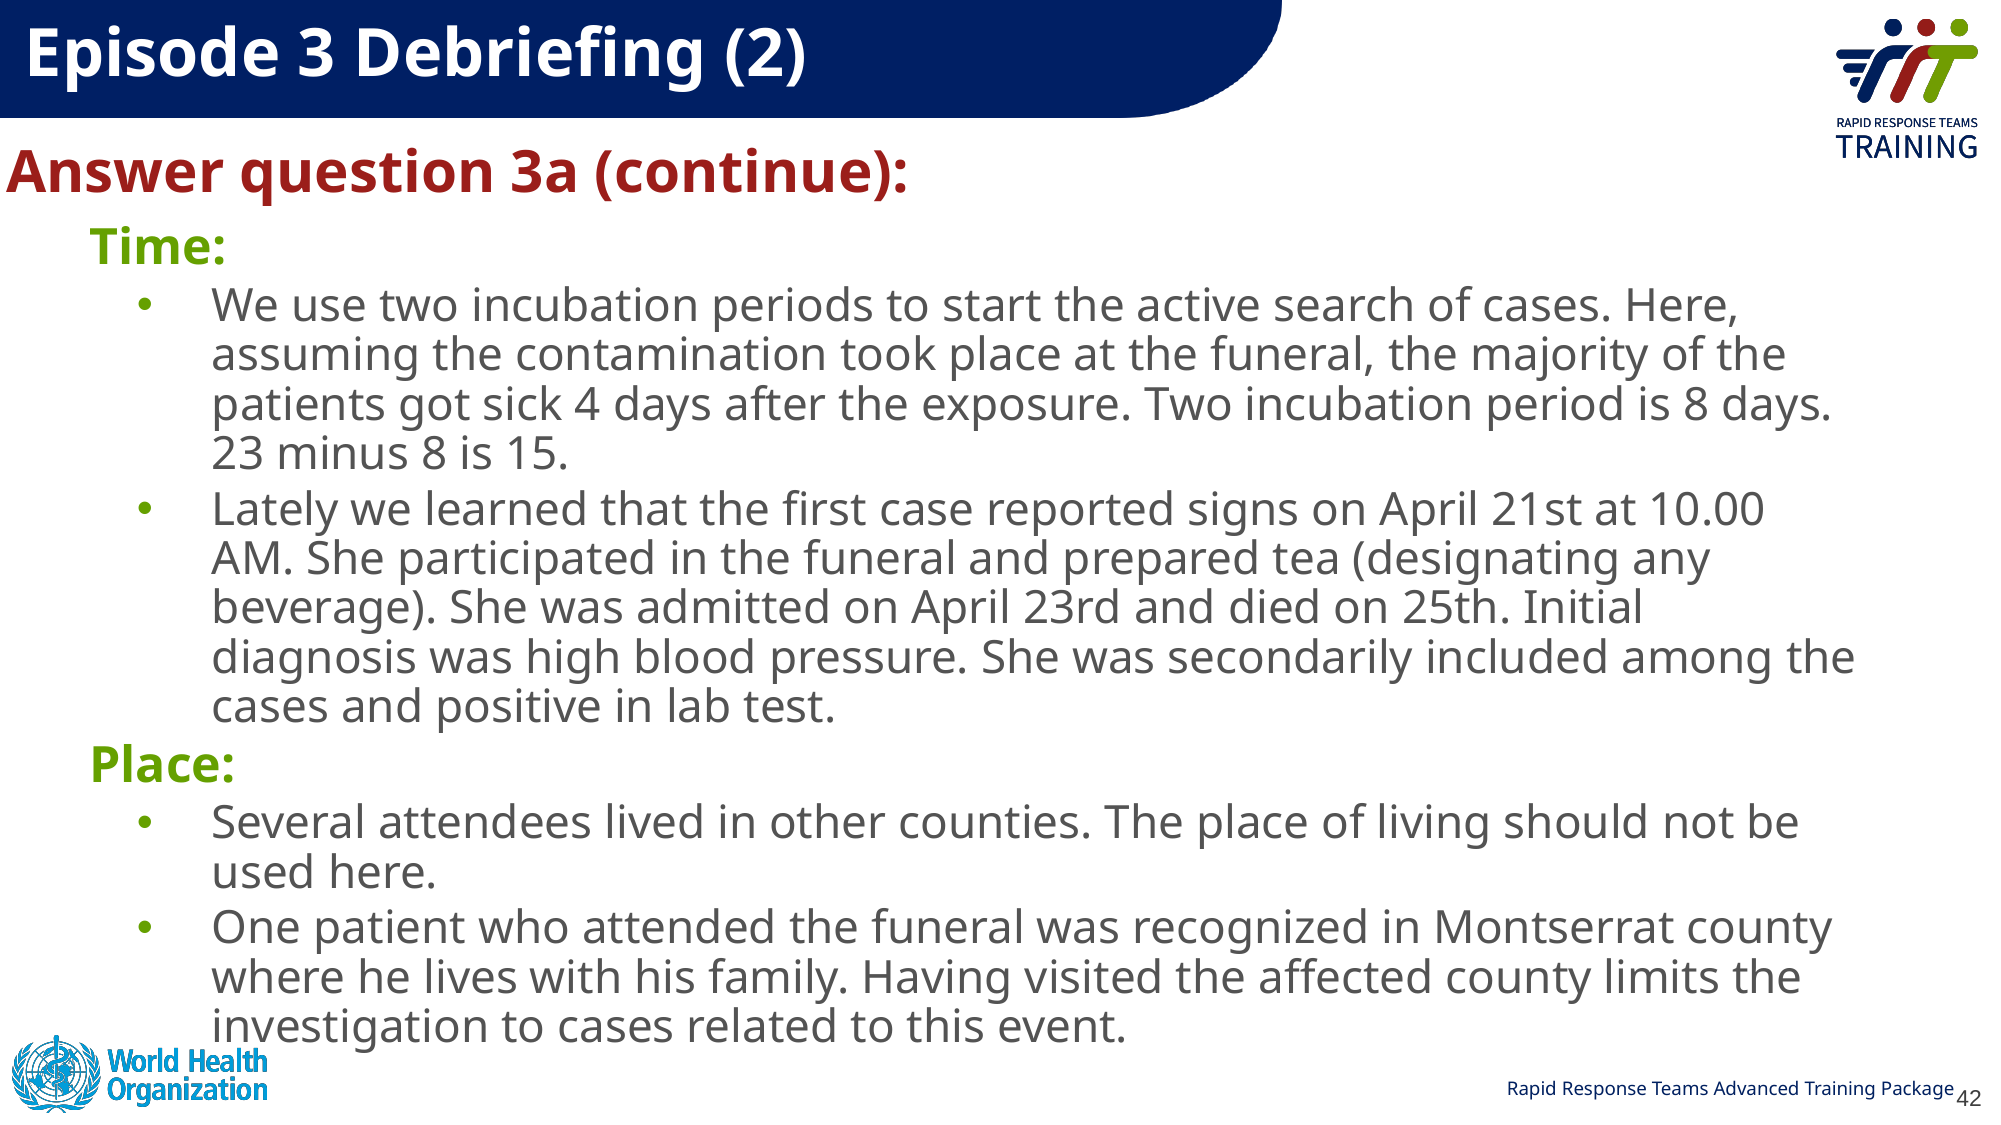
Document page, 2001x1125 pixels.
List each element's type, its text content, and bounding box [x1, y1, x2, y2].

picture [0, 0, 1282, 118]
picture [12, 1083, 48, 1113]
picture [24, 1054, 36, 1087]
picture [36, 1088, 78, 1105]
picture [40, 1062, 47, 1070]
picture [46, 1056, 54, 1062]
list Time: We use two incubation periods to start the active search of cases. Here, assuming the contamination took place at the funeral, the majority of the patients got sick 4 days after the exposure. Two incubation period is 8 days. 23 minus 8 is 15. Lately we learned that the first case reported signs on April 21st at 10.00 AM. She participated in the funeral and prepared tea (designating any beverage). She was admitted on April 23rd and died on 25th. Initial diagnosis was high blood pressure. She was secondarily included among the cases and positive in lab test. Place: Several attendees lived in other counties. The place of living should not be used here. One patient who attended the funeral was recognized in Montserrat county where he lives with his family. Having visited the affected county limits the investigation to cases related to this event. [45, 213, 1867, 702]
picture [59, 1035, 267, 1113]
picture [22, 1062, 26, 1077]
picture [50, 1108, 62, 1113]
picture [1835, 19, 1978, 167]
text_box Answer question 3a (continue): [0, 135, 939, 213]
picture [34, 1054, 43, 1078]
picture [30, 1083, 37, 1091]
text_box Episode 3 Debriefing (2) [17, 1, 1704, 97]
picture [12, 1035, 54, 1068]
picture [71, 1053, 90, 1091]
